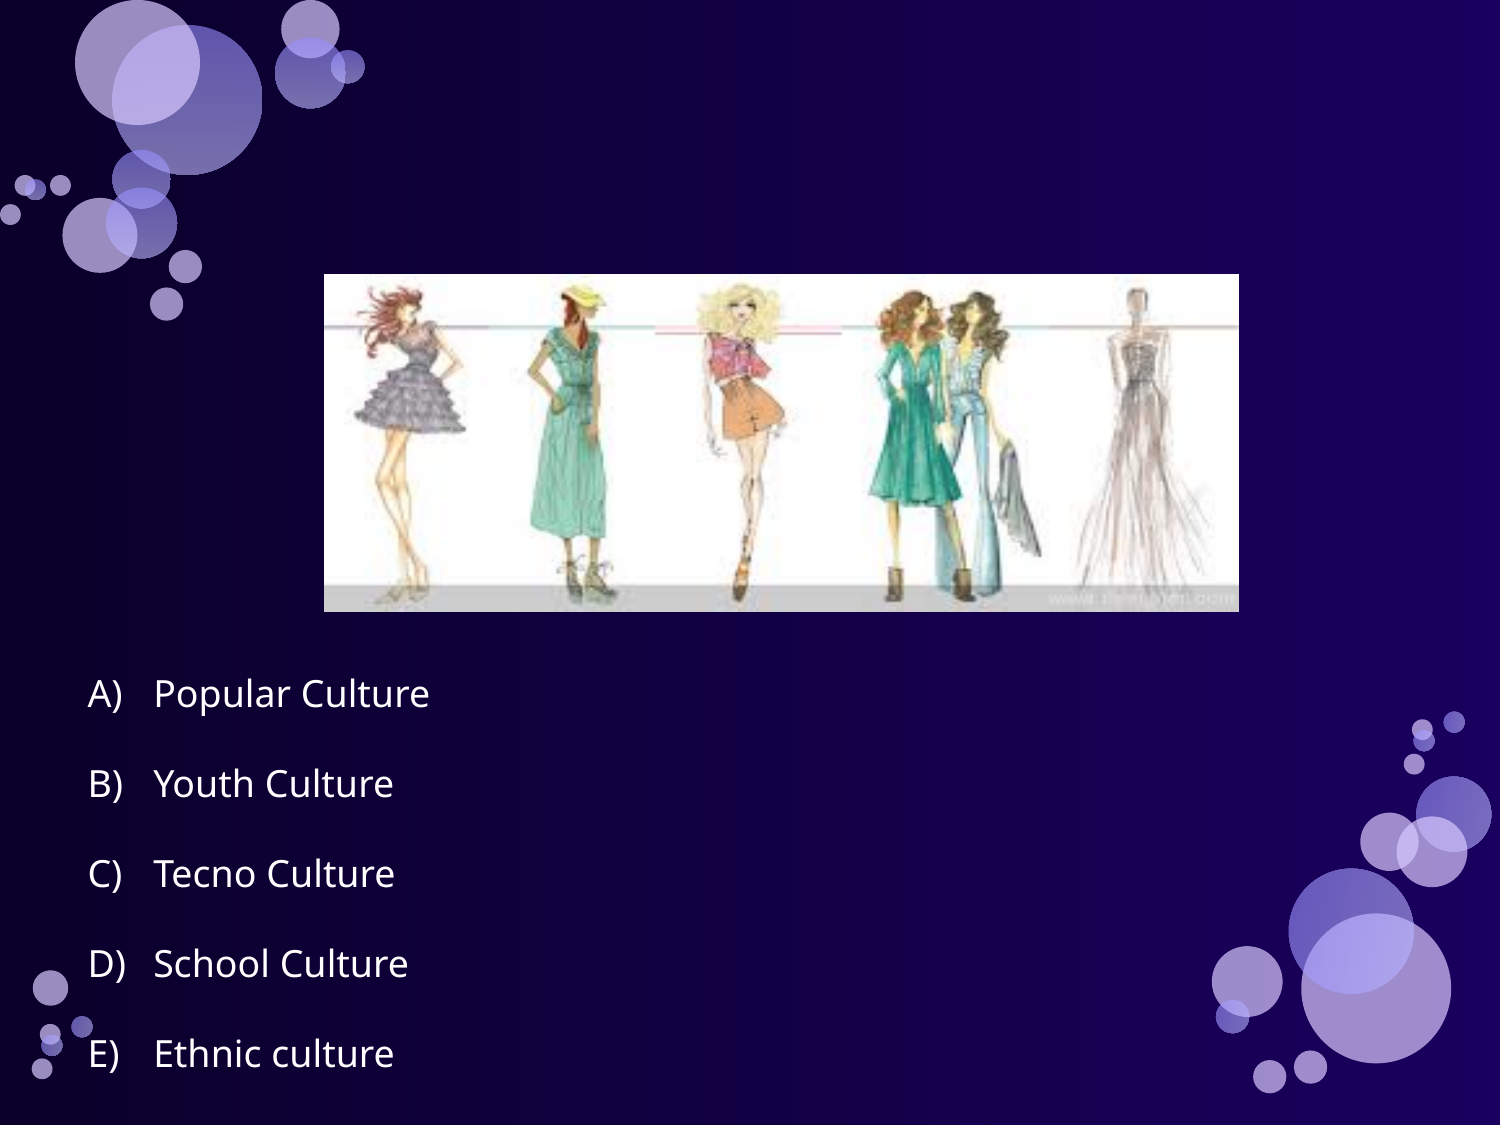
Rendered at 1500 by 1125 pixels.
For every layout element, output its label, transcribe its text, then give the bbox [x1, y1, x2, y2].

picture [323, 273, 1240, 614]
text_box Popular Culture Youth Culture Tecno Culture School Culture Ethnic culture [72, 662, 456, 1125]
